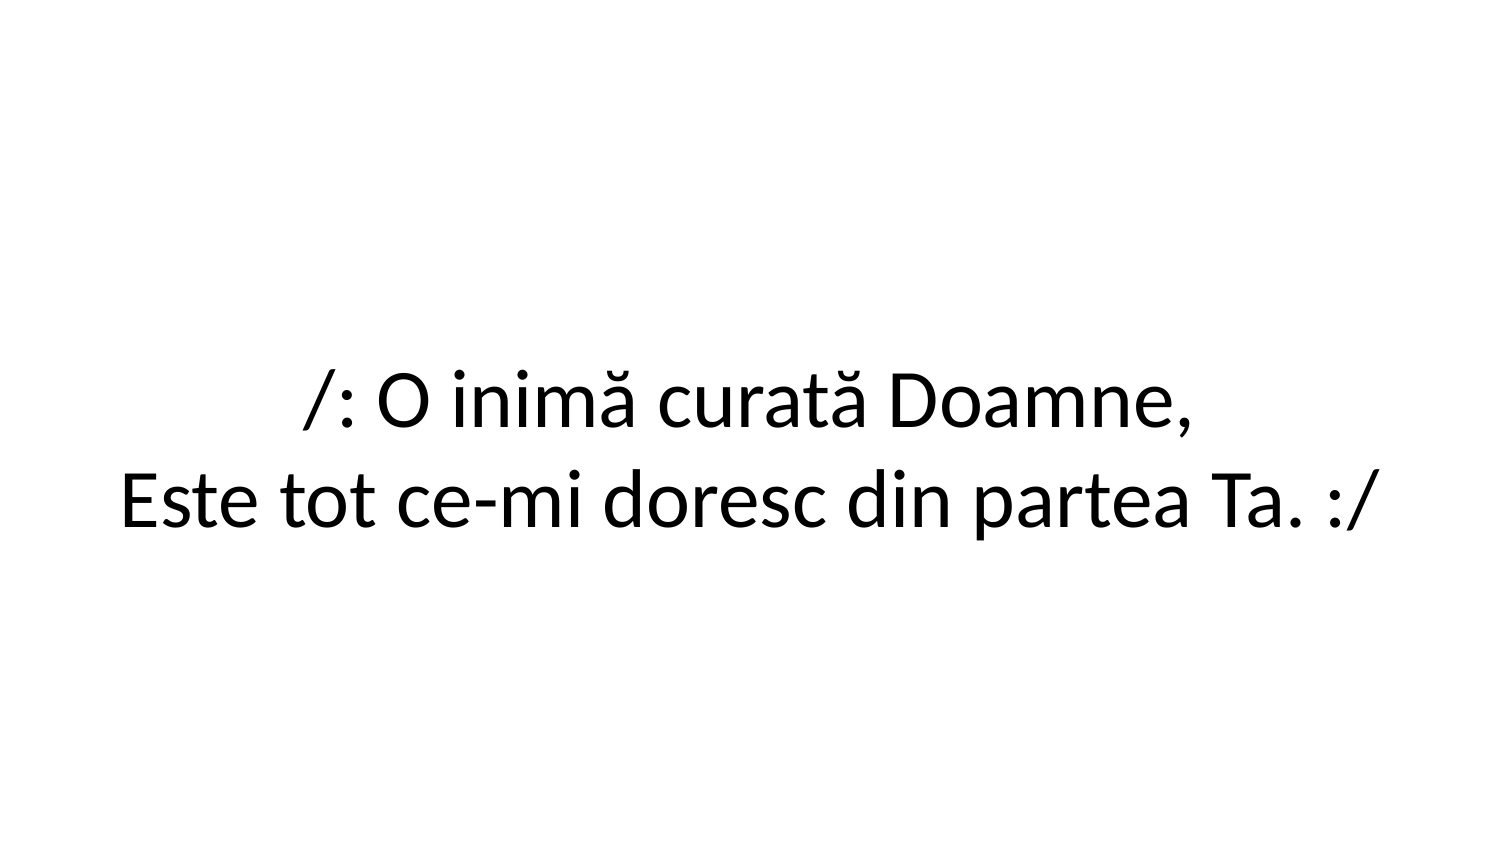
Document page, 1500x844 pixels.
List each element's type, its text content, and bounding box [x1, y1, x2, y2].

text_box /: O inimă curată Doamne, Este tot ce-mi doresc din partea Ta. :/ [104, 292, 1396, 552]
